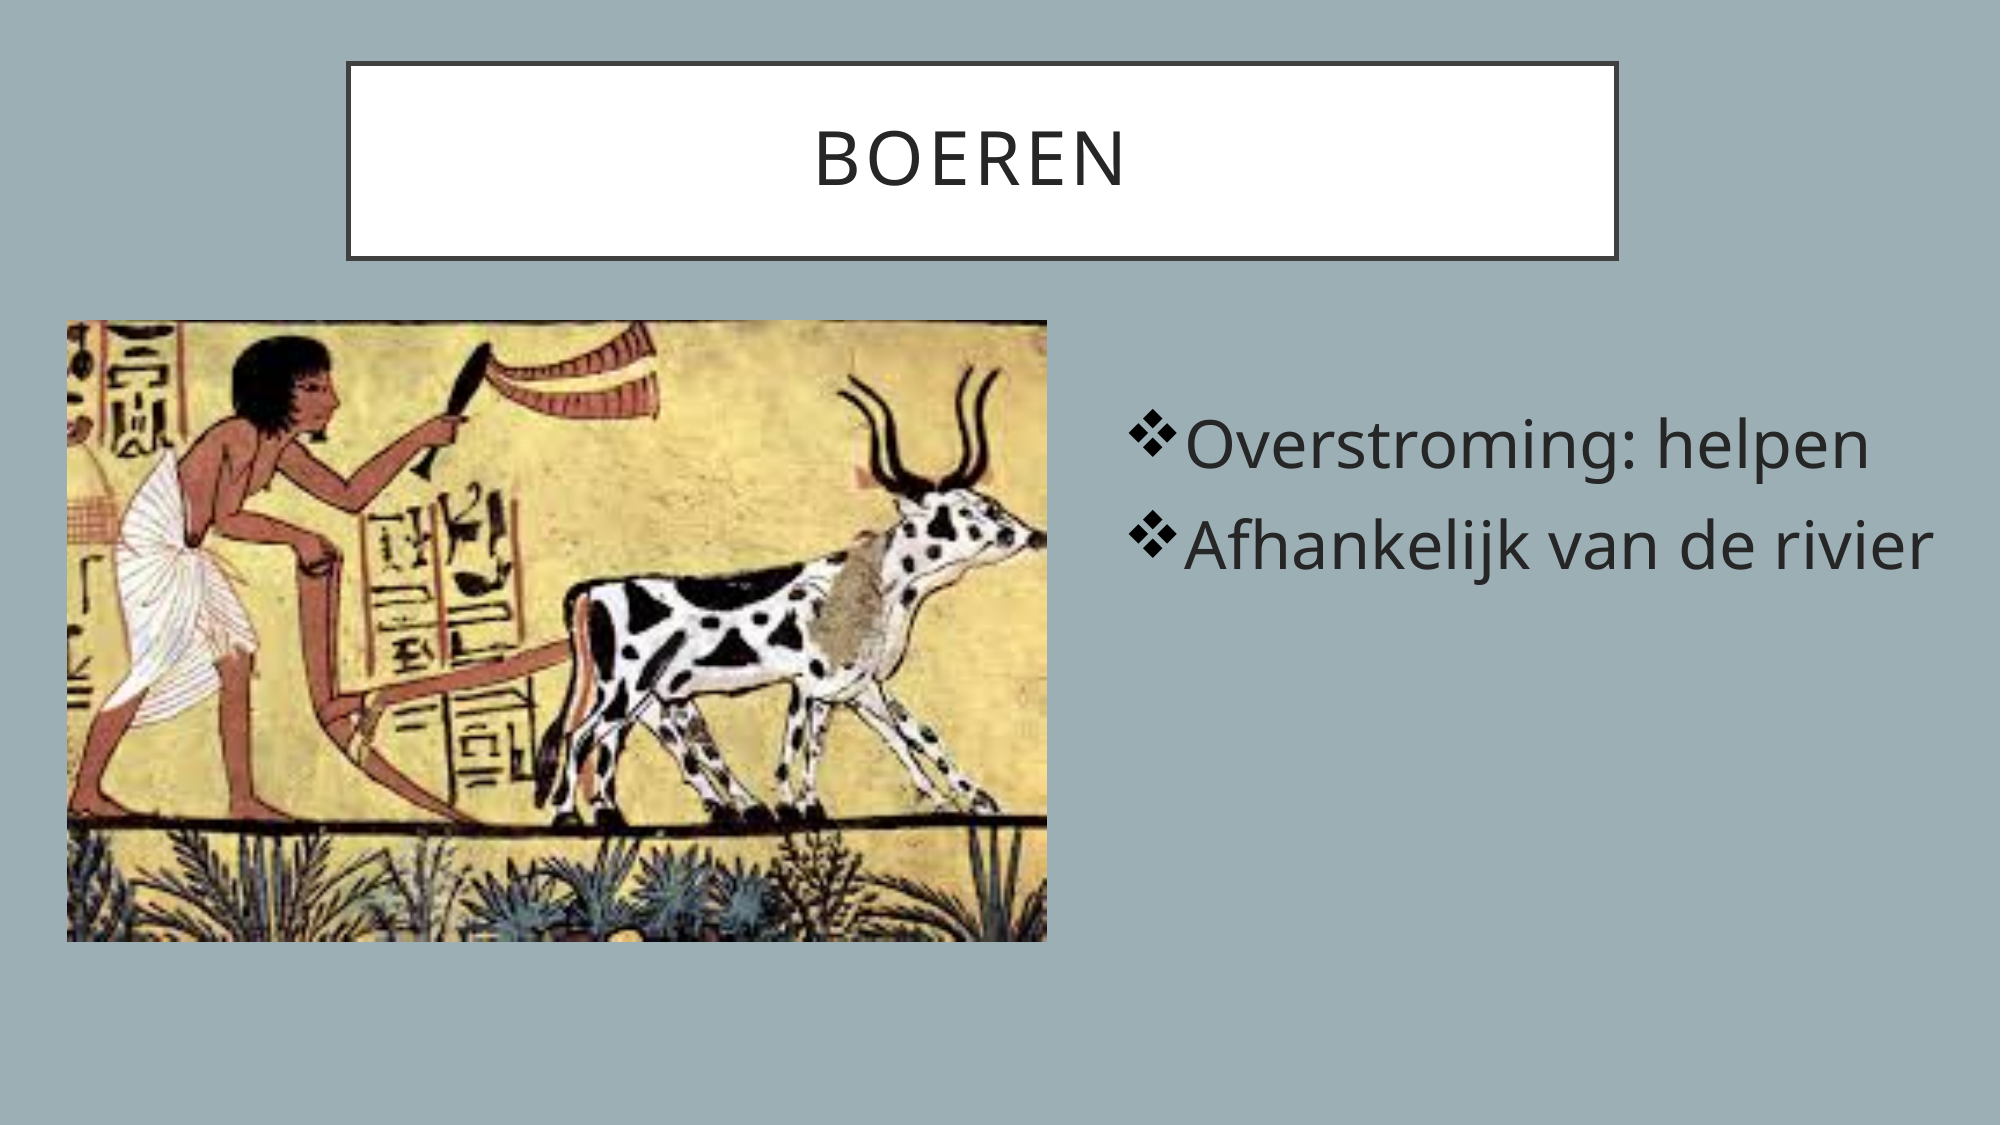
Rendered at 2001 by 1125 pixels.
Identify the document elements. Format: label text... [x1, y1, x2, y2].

list Overstroming: helpen Afhankelijk van de rivier [1108, 394, 2000, 942]
picture [67, 320, 1047, 942]
title Boeren [346, 61, 1619, 261]
